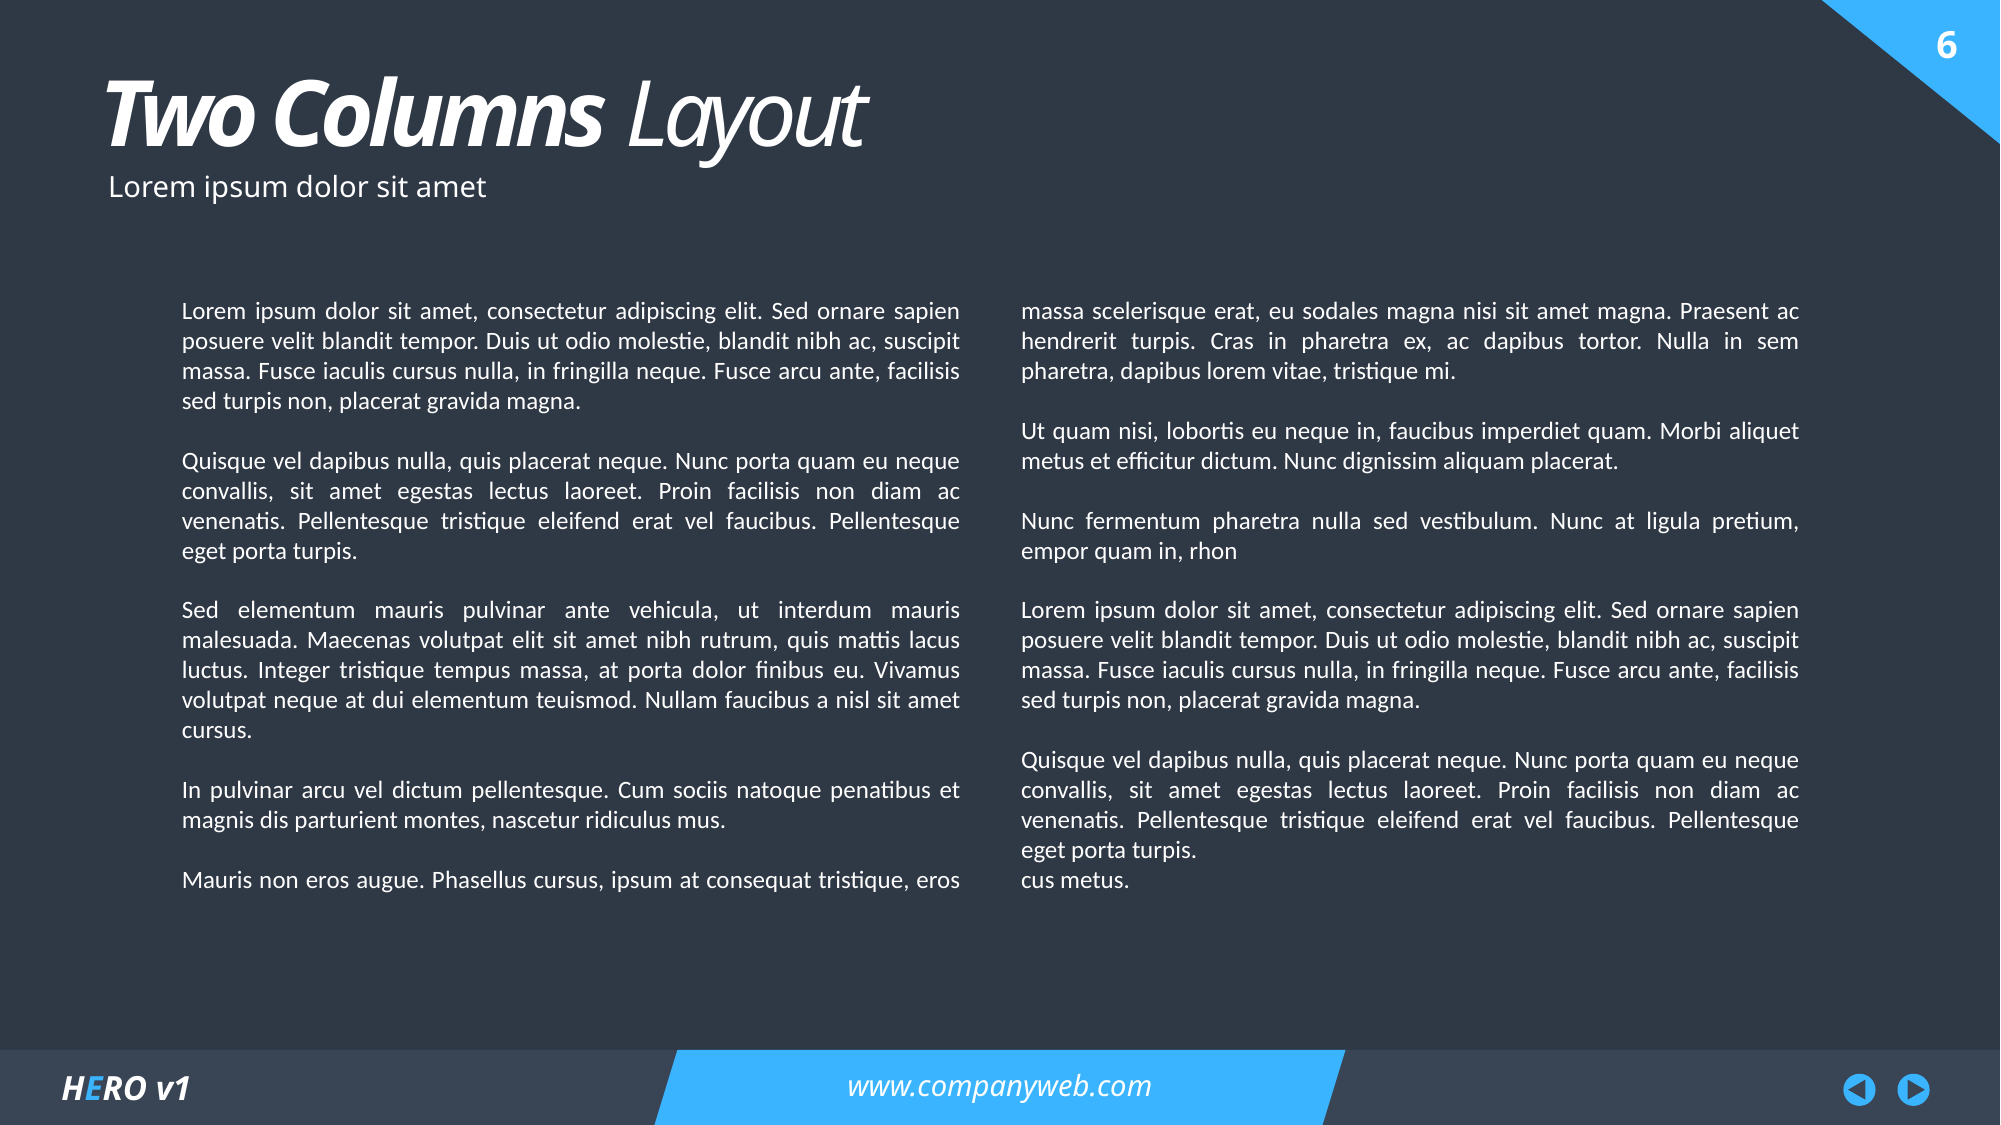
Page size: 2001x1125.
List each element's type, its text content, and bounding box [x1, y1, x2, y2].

text_box Lorem ipsum dolor sit amet, consectetur adipiscing elit. Sed ornare sapien posuere velit blandit tempor. Duis ut odio molestie, blandit nibh ac, suscipit massa. Fusce iaculis cursus nulla, in fringilla neque. Fusce arcu ante, facilisis sed turpis non, placerat gravida magna. Quisque vel dapibus nulla, quis placerat neque. Nunc porta quam eu neque convallis, sit amet egestas lectus laoreet. Proin facilisis non diam ac venenatis. Pellentesque tristique eleifend erat vel faucibus. Pellentesque eget porta turpis. Sed elementum mauris pulvinar ante vehicula, ut interdum mauris malesuada. Maecenas volutpat elit sit amet nibh rutrum, quis mattis lacus luctus. Integer tristique tempus massa, at porta dolor finibus eu. Vivamus volutpat neque at dui elementum teuismod. Nullam faucibus a nisl sit amet cursus. In pulvinar arcu vel dictum pellentesque. Cum sociis natoque penatibus et magnis dis parturient montes, nascetur ridiculus mus. Mauris non eros augue. Phasellus cursus, ipsum at consequat tristique, eros massa scelerisque erat, eu sodales magna nisi sit amet magna. Praesent ac hendrerit turpis. Cras in pharetra ex, ac dapibus tortor. Nulla in sem pharetra, dapibus lorem vitae, tristique mi. Ut quam nisi, lobortis eu neque in, faucibus imperdiet quam. Morbi aliquet metus et efficitur dictum. Nunc dignissim aliquam placerat. Nunc fermentum pharetra nulla sed vestibulum. Nunc at ligula pretium, empor quam in, rhon Lorem ipsum dolor sit amet, consectetur adipiscing elit. Sed ornare sapien posuere velit blandit tempor. Duis ut odio molestie, blandit nibh ac, suscipit massa. Fusce iaculis cursus nulla, in fringilla neque. Fusce arcu ante, facilisis sed turpis non, placerat gravida magna. Quisque vel dapibus nulla, quis placerat neque. Nunc porta quam eu neque convallis, sit amet egestas lectus laoreet. Proin facilisis non diam ac venenatis. Pellentesque tristique eleifend erat vel faucibus. Pellentesque eget porta turpis. cus metus. [167, 287, 1833, 909]
text_box Lorem ipsum dolor sit amet [93, 169, 785, 207]
text_box Two Columns Layout [84, 63, 1171, 169]
